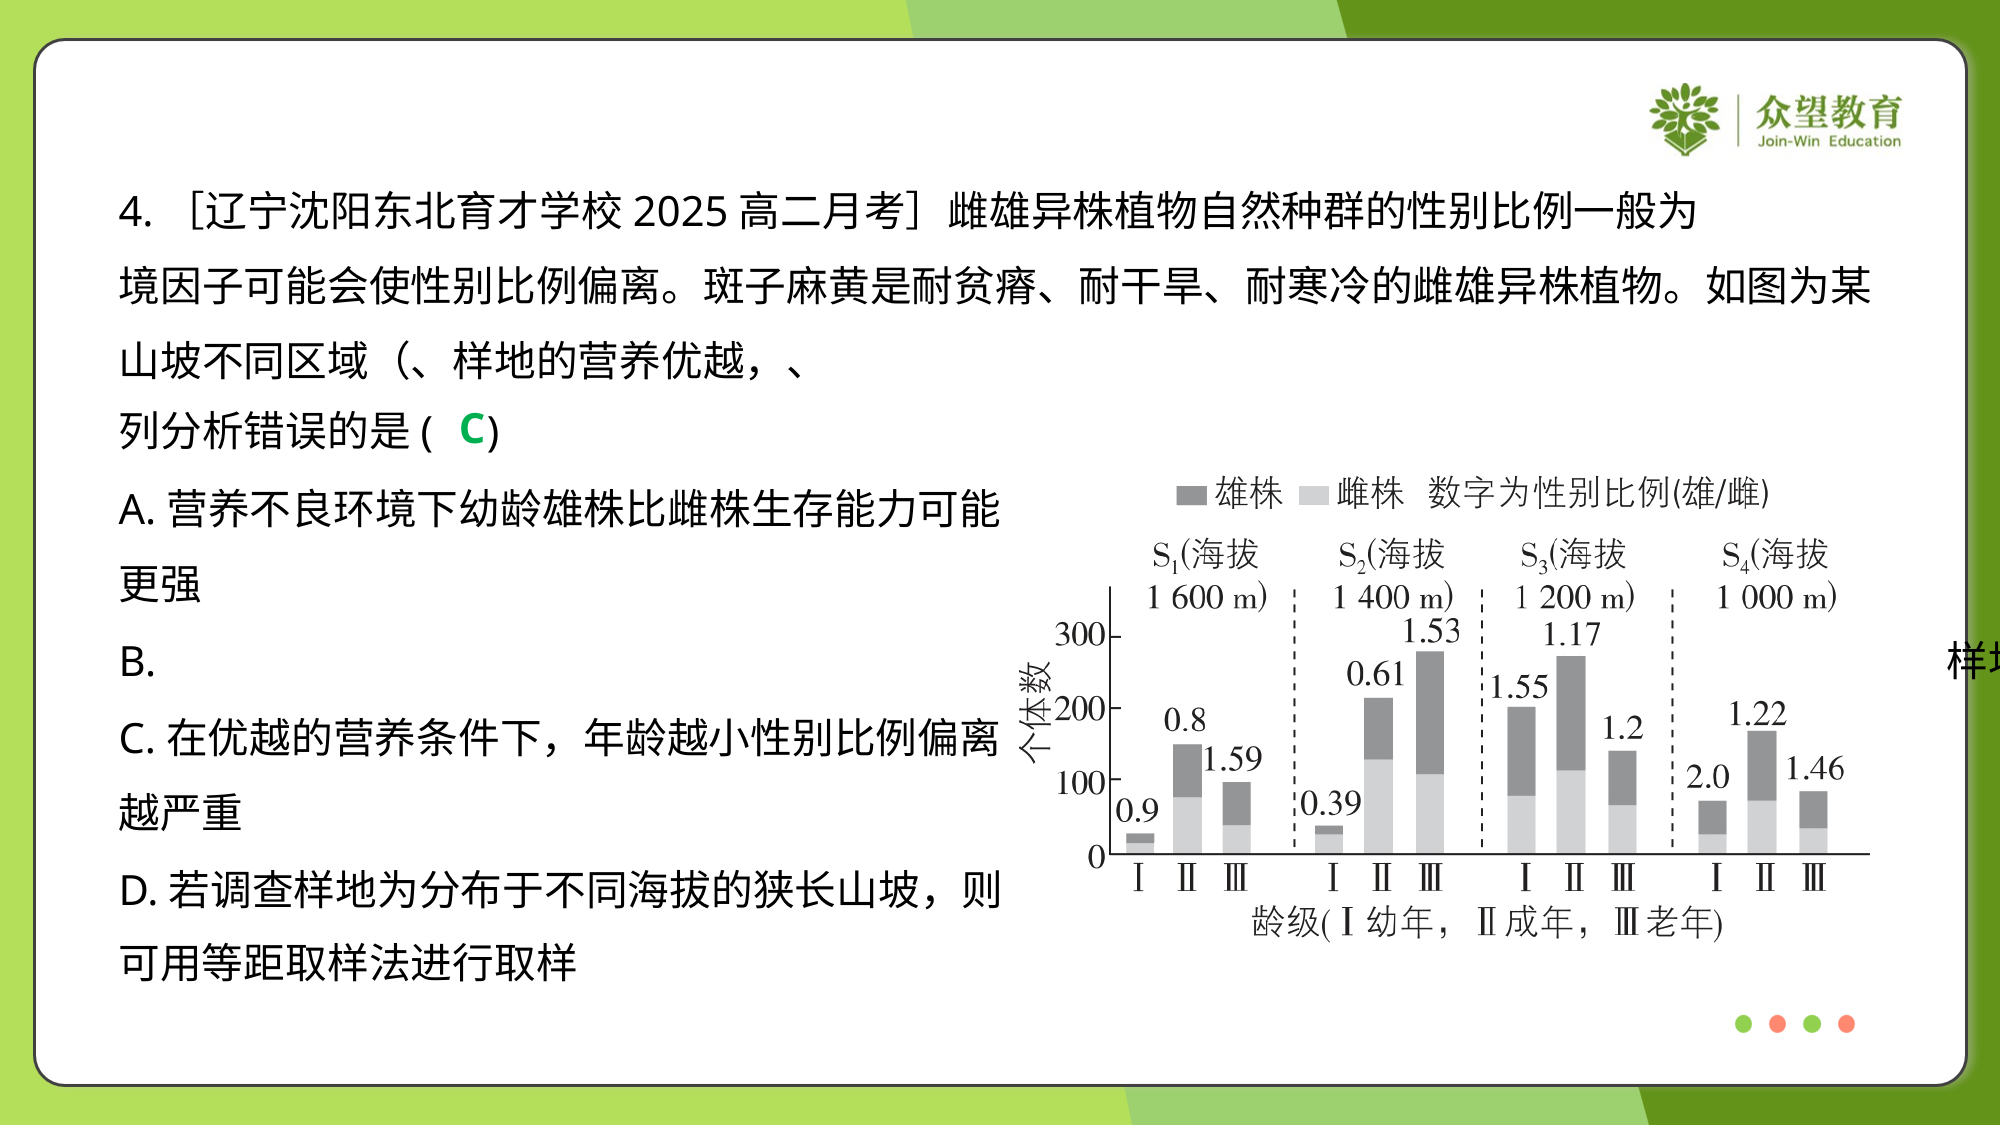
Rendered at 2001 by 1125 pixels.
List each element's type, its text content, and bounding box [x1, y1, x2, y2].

picture [0, 0, 2000, 1125]
text_box C [442, 381, 502, 446]
